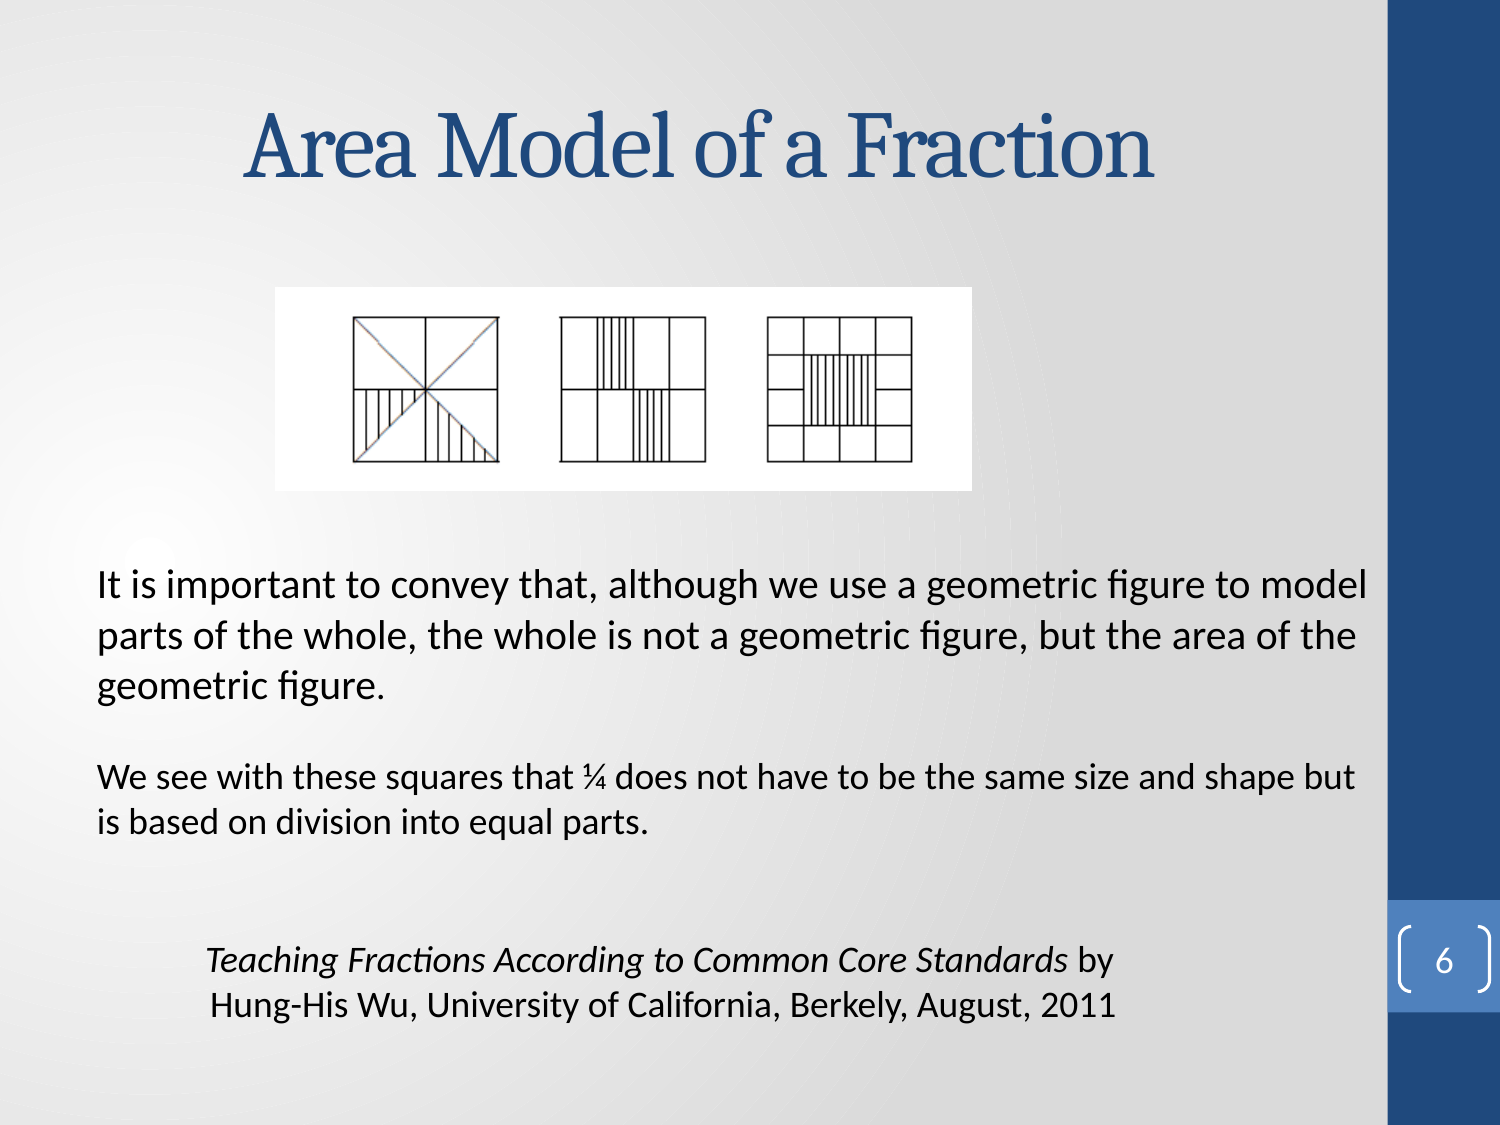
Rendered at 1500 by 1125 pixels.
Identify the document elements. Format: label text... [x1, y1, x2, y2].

title Area Model of a Fraction [75, 45, 1325, 233]
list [274, 286, 973, 492]
text_box It is important to convey that, although we use a geometric figure to model parts of the whole, the whole is not a geometric figure, but the area of the geometric figure. We see with these squares that ¼ does not have to be the same size and shape but is based on division into equal parts. [82, 549, 1393, 850]
slide_number 6 [1397, 924, 1492, 994]
text_box Teaching Fractions According to Common Core Standards by Hung-His Wu, University of California, Berkely, August, 2011 [166, 928, 1142, 1033]
